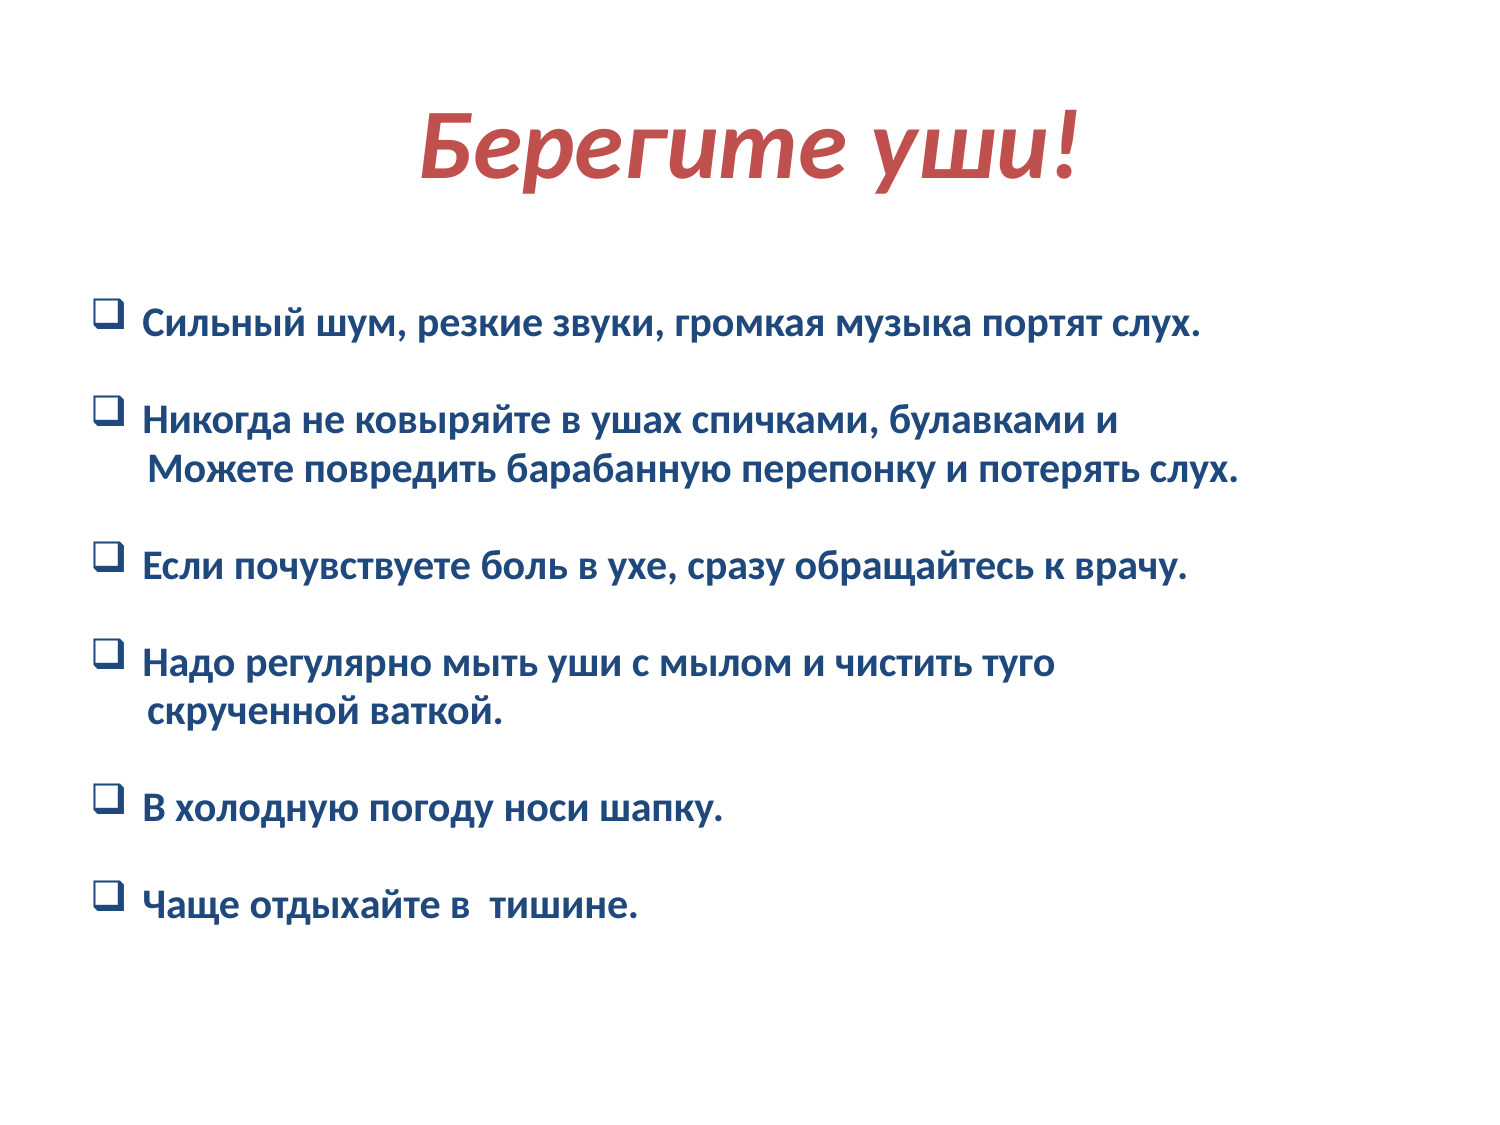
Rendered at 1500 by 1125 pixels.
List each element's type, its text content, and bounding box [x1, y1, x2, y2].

title Берегите уши! [75, 45, 1425, 233]
list Сильный шум, резкие звуки, громкая музыка портят слух. Никогда не ковыряйте в ушах спичками, булавками и Можете повредить барабанную перепонку и потерять слух. Если почувствуете боль в ухе, сразу обращайтесь к врачу. Надо регулярно мыть уши с мылом и чистить туго скрученной ваткой. В холодную погоду носи шапку. Чаще отдыхайте в тишине. [75, 262, 1425, 1079]
